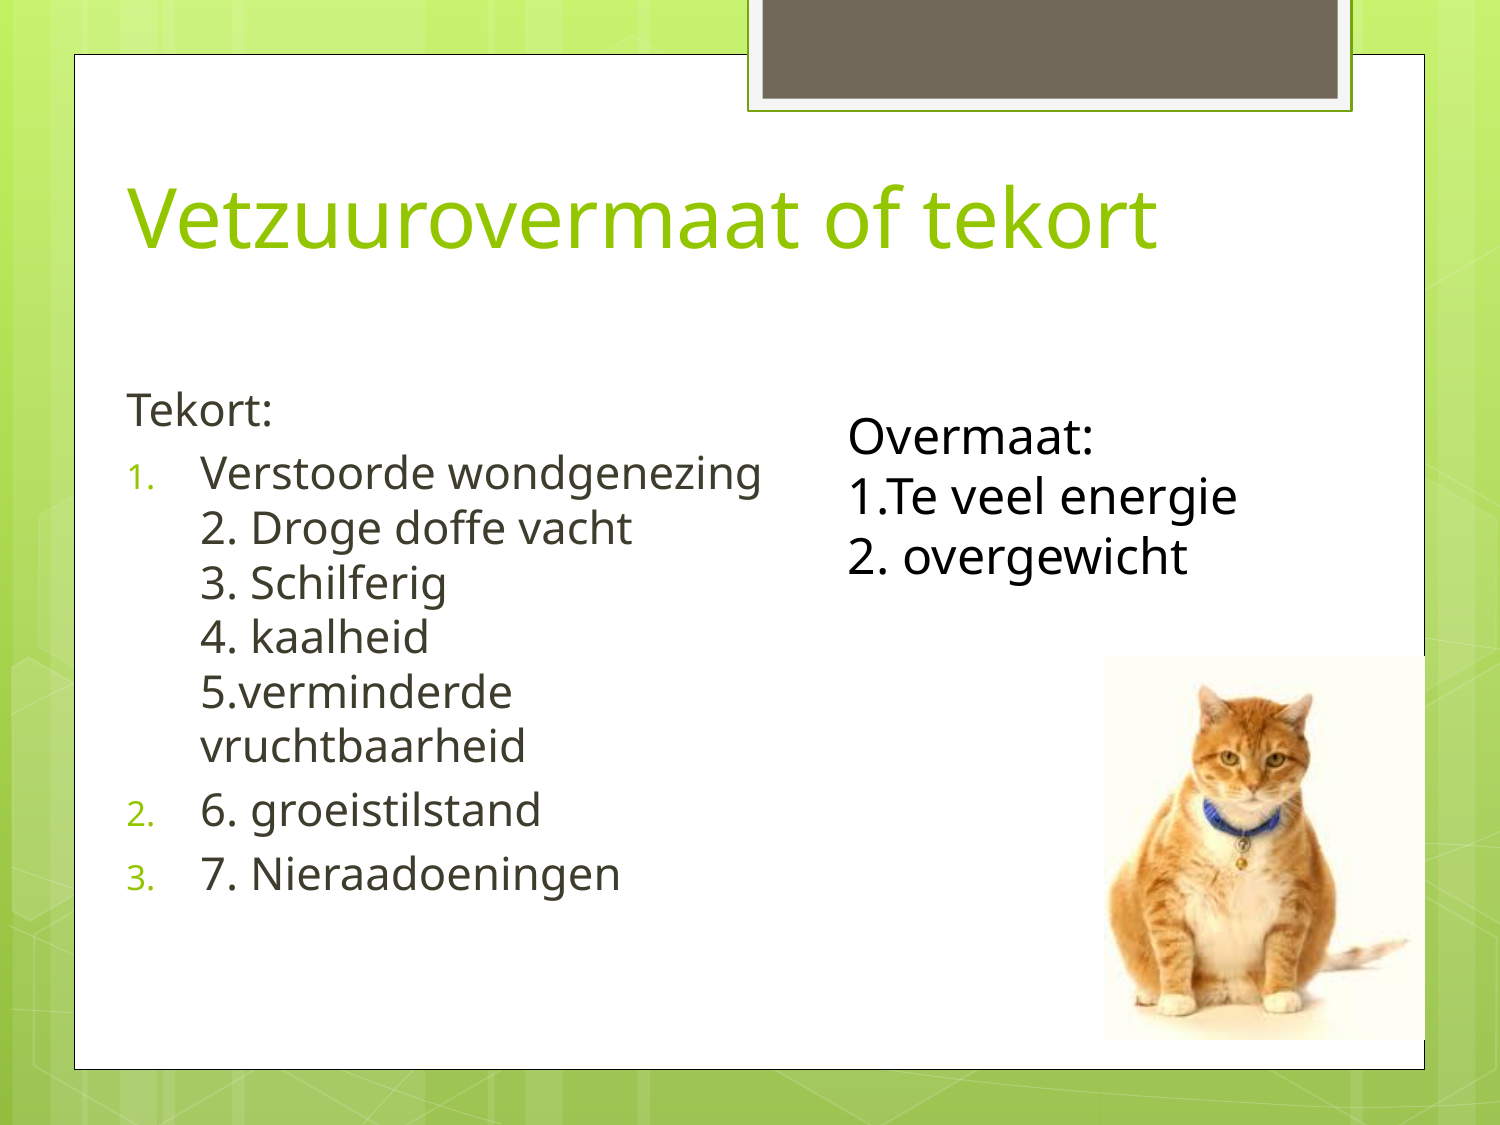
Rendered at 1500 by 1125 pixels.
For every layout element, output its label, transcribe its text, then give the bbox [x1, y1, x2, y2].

picture [1104, 656, 1425, 1040]
list Tekort: Verstoorde wondgenezing 2. Droge doffe vacht 3. Schilferig 4. kaalheid 5.verminderde vruchtbaarheid 6. groeistilstand 7. Nieraadoeningen [100, 373, 786, 950]
text_box Overmaat: 1.Te veel energie 2. overgewicht [832, 397, 1306, 592]
title Vetzuurovermaat of tekort [112, 85, 1265, 274]
